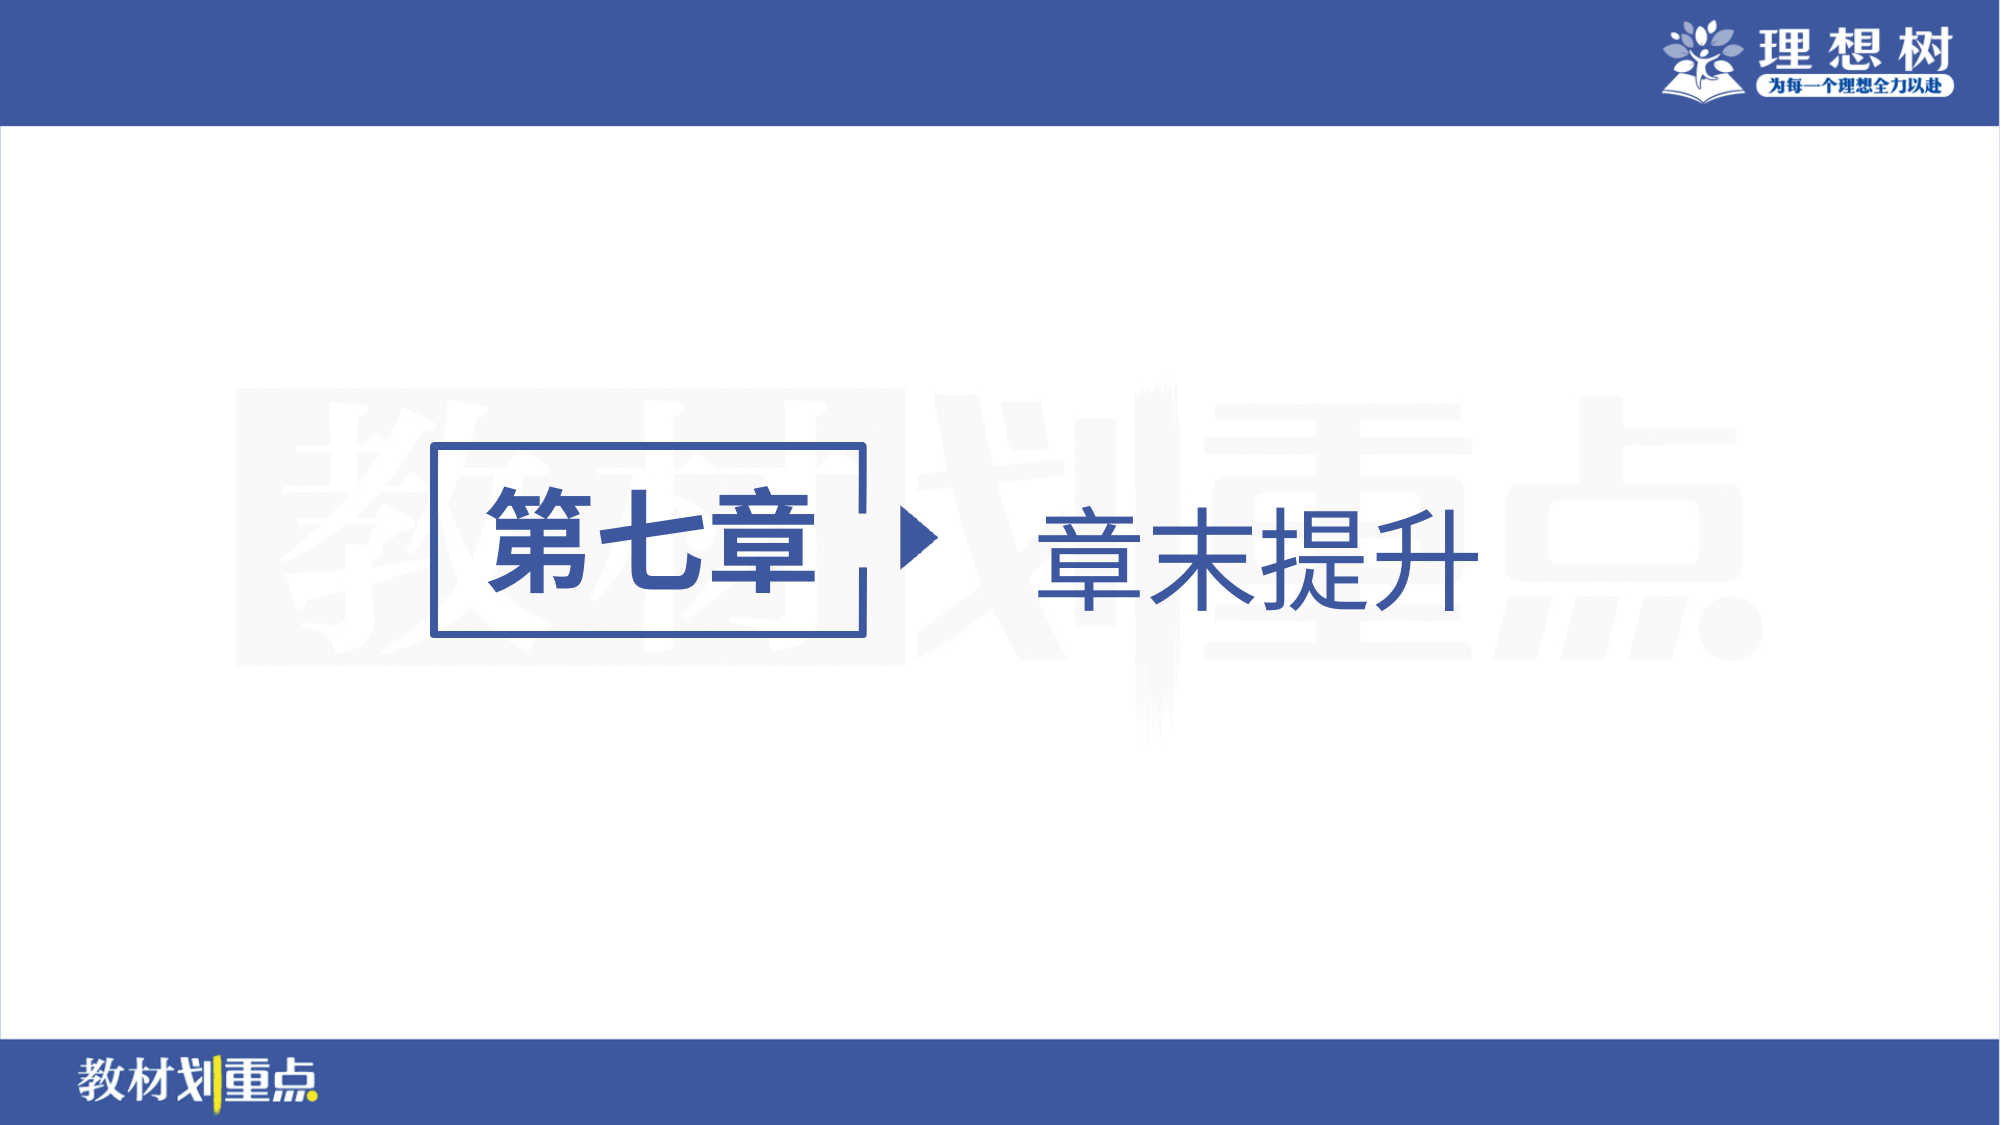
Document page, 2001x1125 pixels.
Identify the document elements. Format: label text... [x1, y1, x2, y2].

text_box 章末提升 [1033, 424, 2000, 635]
picture [0, 0, 2000, 1125]
